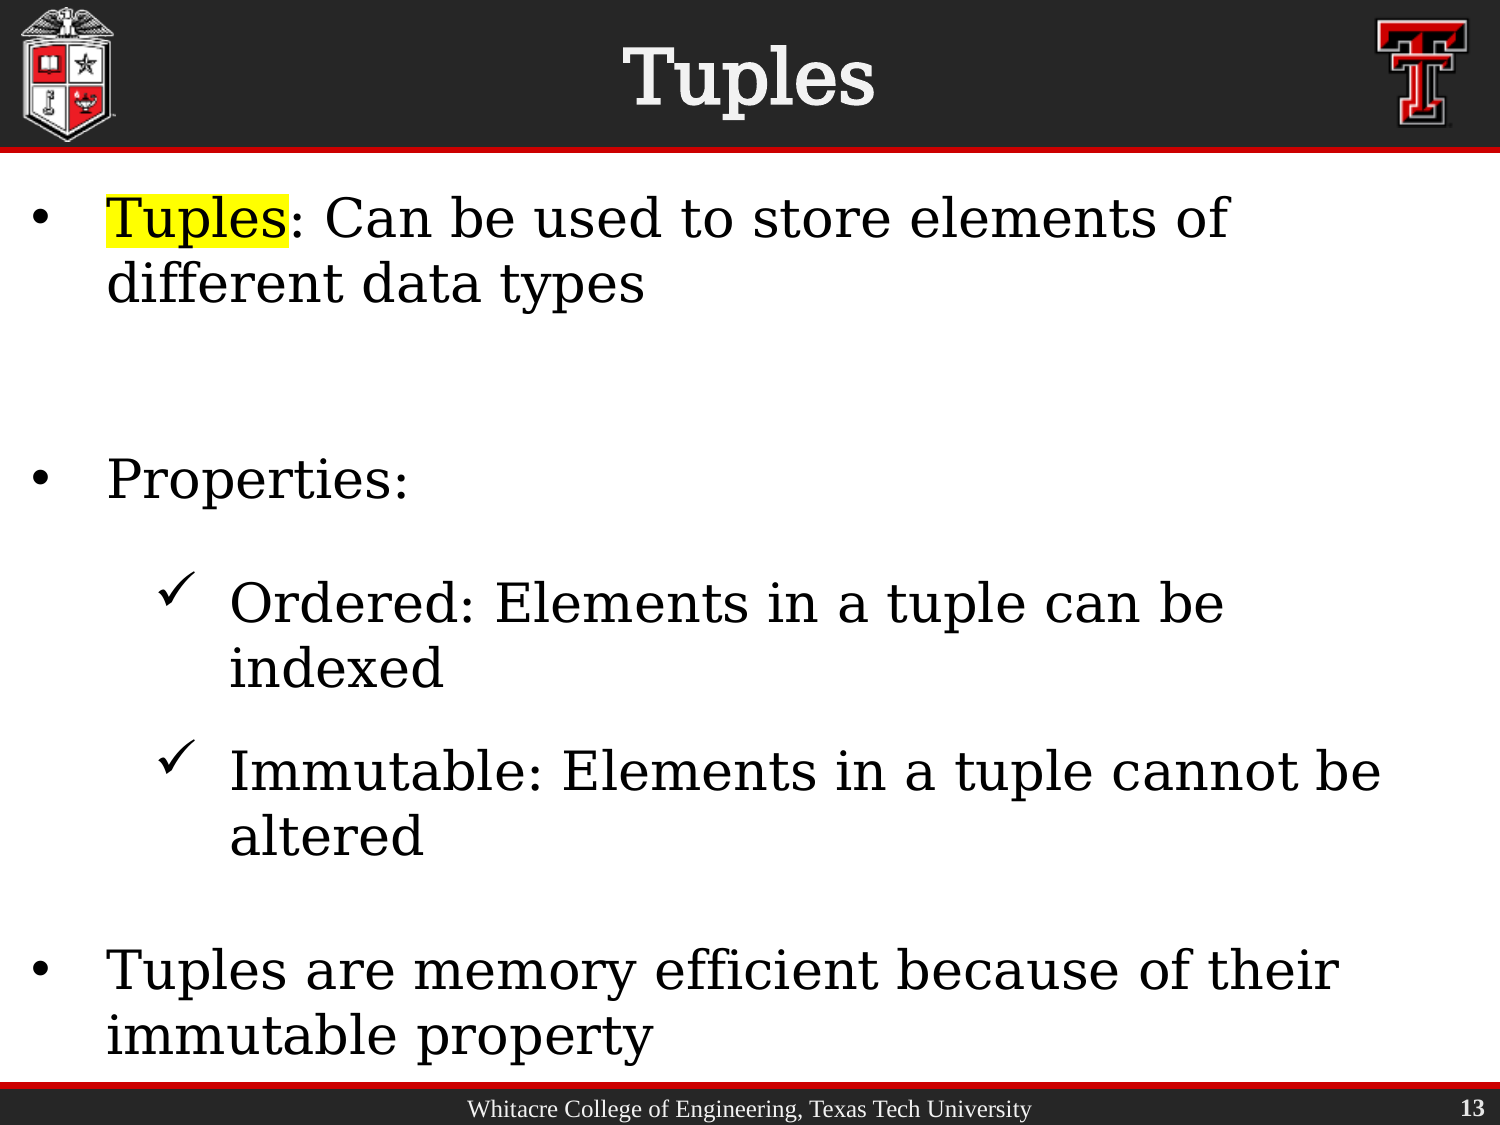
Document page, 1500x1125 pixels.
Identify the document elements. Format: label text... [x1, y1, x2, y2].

text_box Tuples are memory efficient because of their immutable property [16, 927, 1424, 1073]
text_box Tuples: Can be used to store elements of different data types [16, 175, 1447, 321]
picture [1373, 14, 1472, 128]
title Tuples [151, 6, 1349, 141]
slide_number 13 [1392, 1086, 1500, 1125]
picture [21, 7, 116, 142]
text_box Ordered: Elements in a tuple can be indexed [139, 561, 1447, 706]
text_box Properties: [16, 437, 1324, 517]
text_box Immutable: Elements in a tuple cannot be altered [139, 729, 1447, 874]
